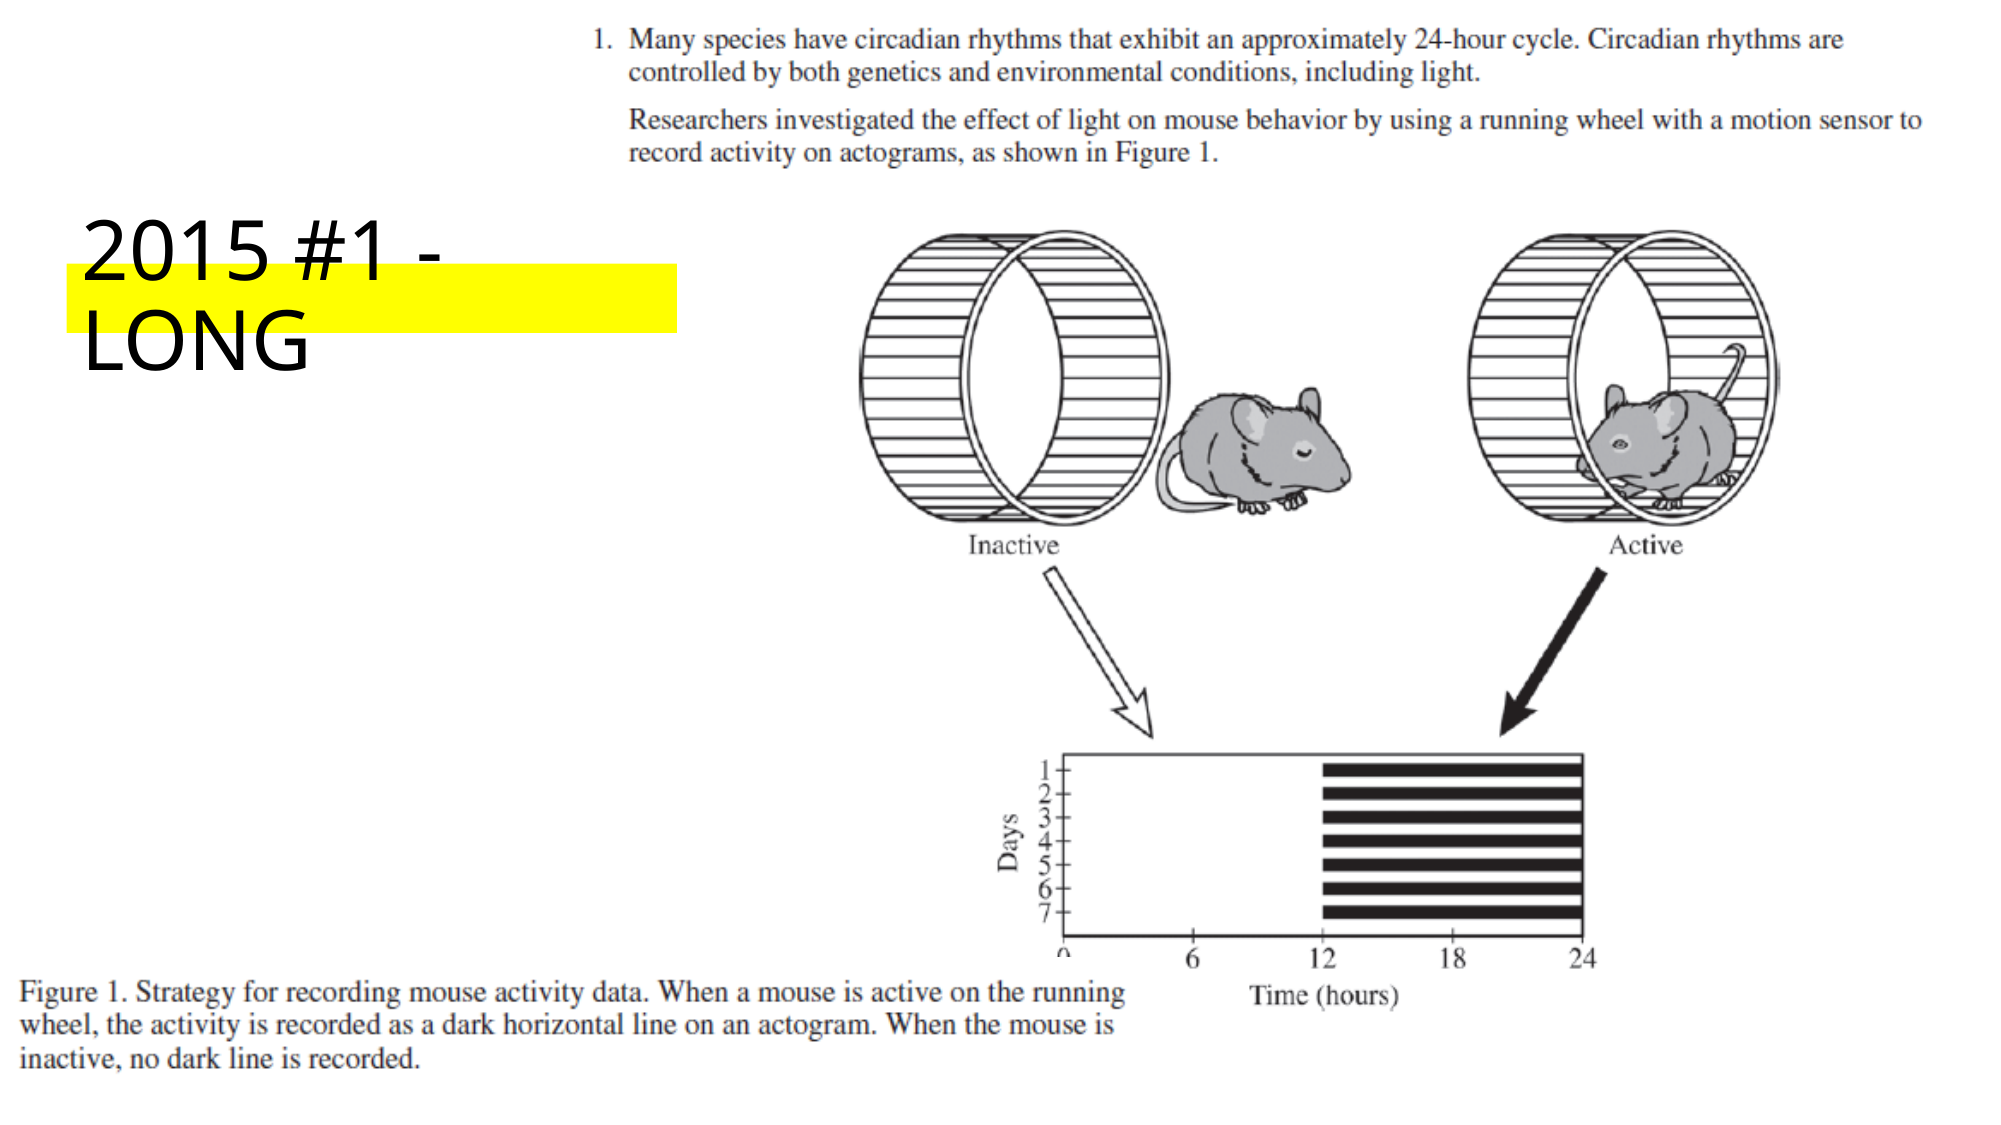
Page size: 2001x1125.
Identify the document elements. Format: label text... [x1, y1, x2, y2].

text_box 2015 #1 - LONG [66, 263, 575, 333]
picture [0, 18, 1952, 1085]
